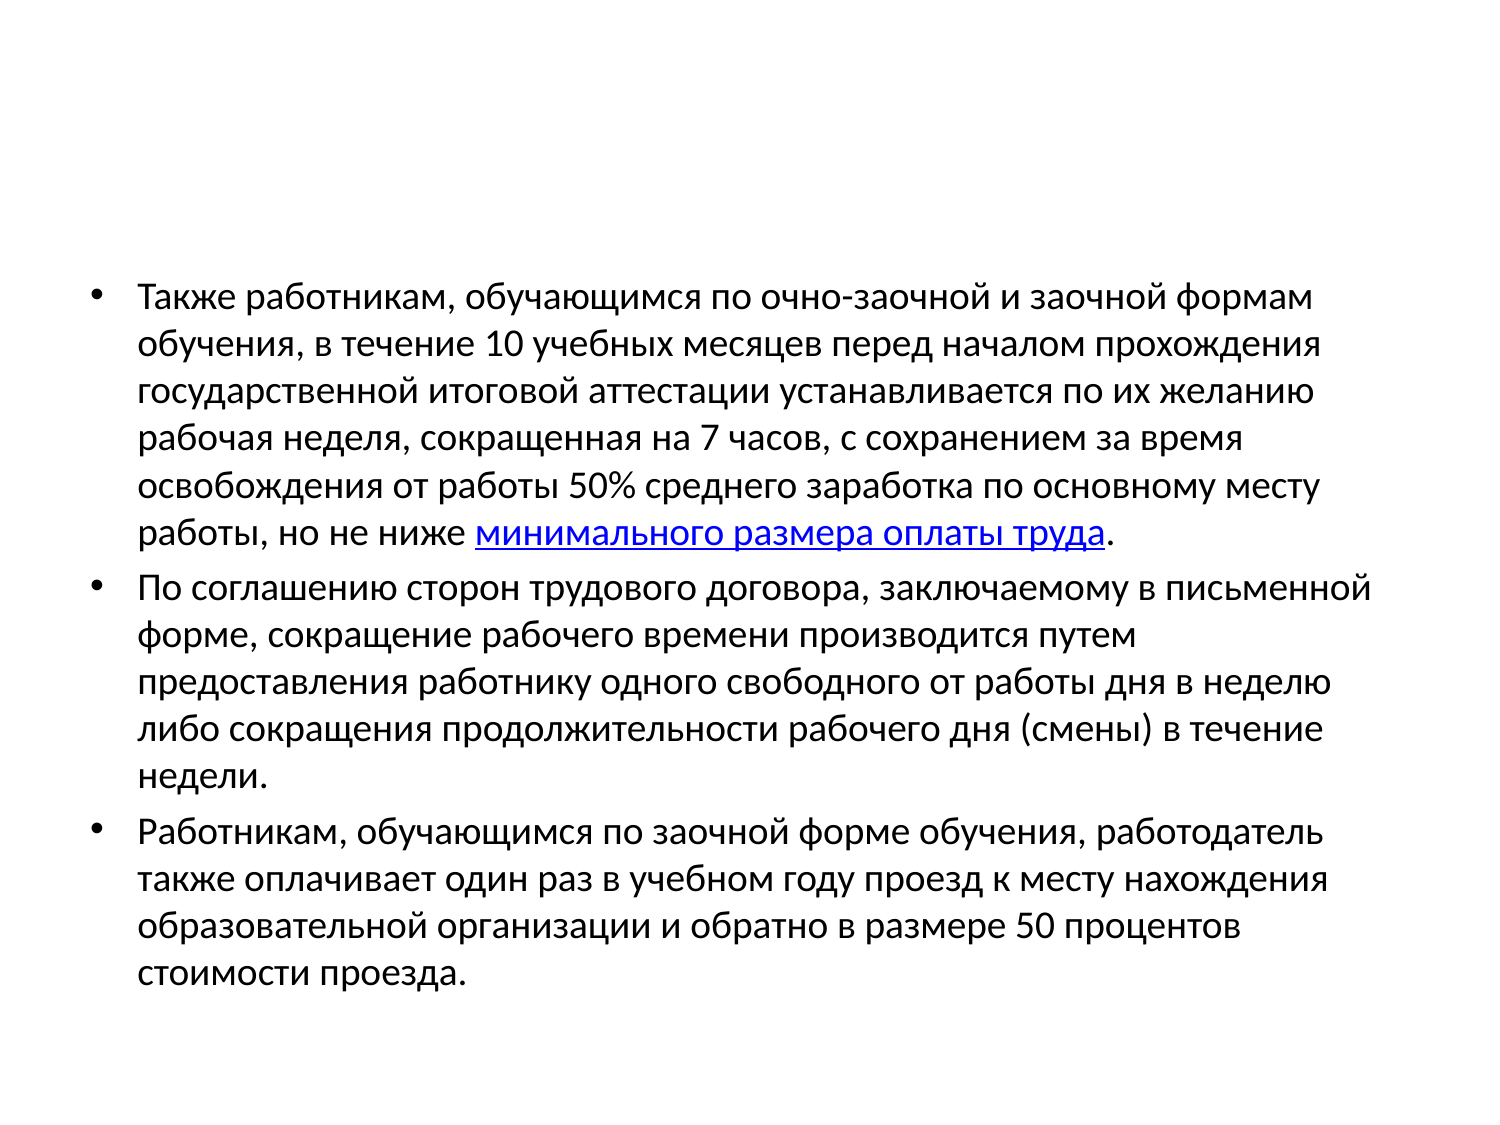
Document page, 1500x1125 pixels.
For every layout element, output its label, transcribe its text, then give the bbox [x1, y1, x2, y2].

list Также работникам, обучающимся по очно-заочной и заочной формам обучения, в течение 10 учебных месяцев перед началом прохождения государственной итоговой аттестации устанавливается по их желанию рабочая неделя, сокращенная на 7 часов, с сохранением за время освобождения от работы 50% среднего заработка по основному месту работы, но не ниже минимального размера оплаты труда. По соглашению сторон трудового договора, заключаемому в письменной форме, сокращение рабочего времени производится путем предоставления работнику одного свободного от работы дня в неделю либо сокращения продолжительности рабочего дня (смены) в течение недели. Работникам, обучающимся по заочной форме обучения, работодатель также оплачивает один раз в учебном году проезд к месту нахождения образовательной организации и обратно в размере 50 процентов стоимости проезда. [75, 262, 1425, 1005]
